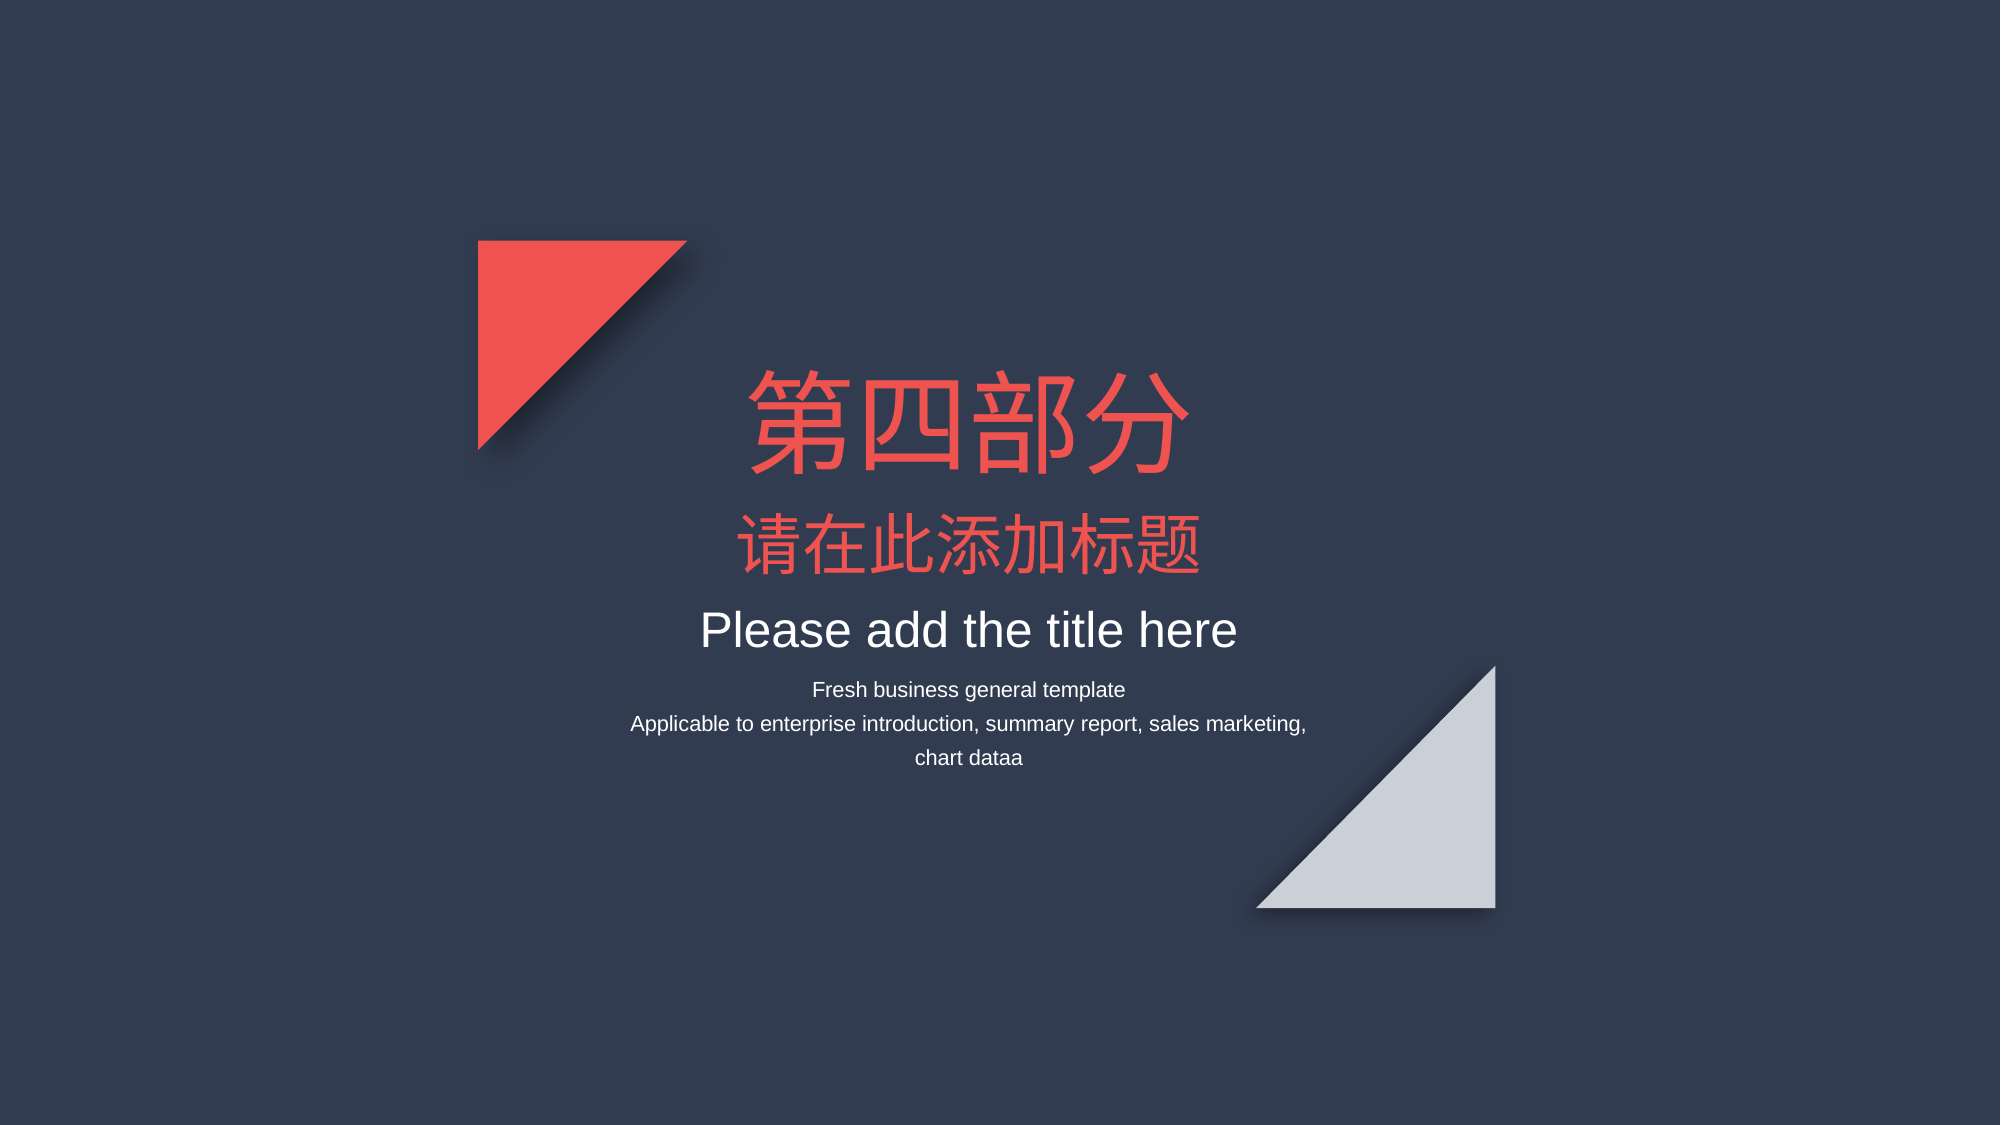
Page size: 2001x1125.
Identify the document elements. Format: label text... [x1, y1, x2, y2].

text_box Please add the title here [684, 590, 1254, 665]
text_box [1253, 663, 1497, 910]
text_box Fresh business general template Applicable to enterprise introduction, summary report, sales marketing, chart dataa [611, 660, 1326, 778]
text_box [477, 239, 690, 453]
text_box 请在此添加标题 [678, 496, 1260, 590]
text_box 第四部分 [678, 345, 1260, 496]
